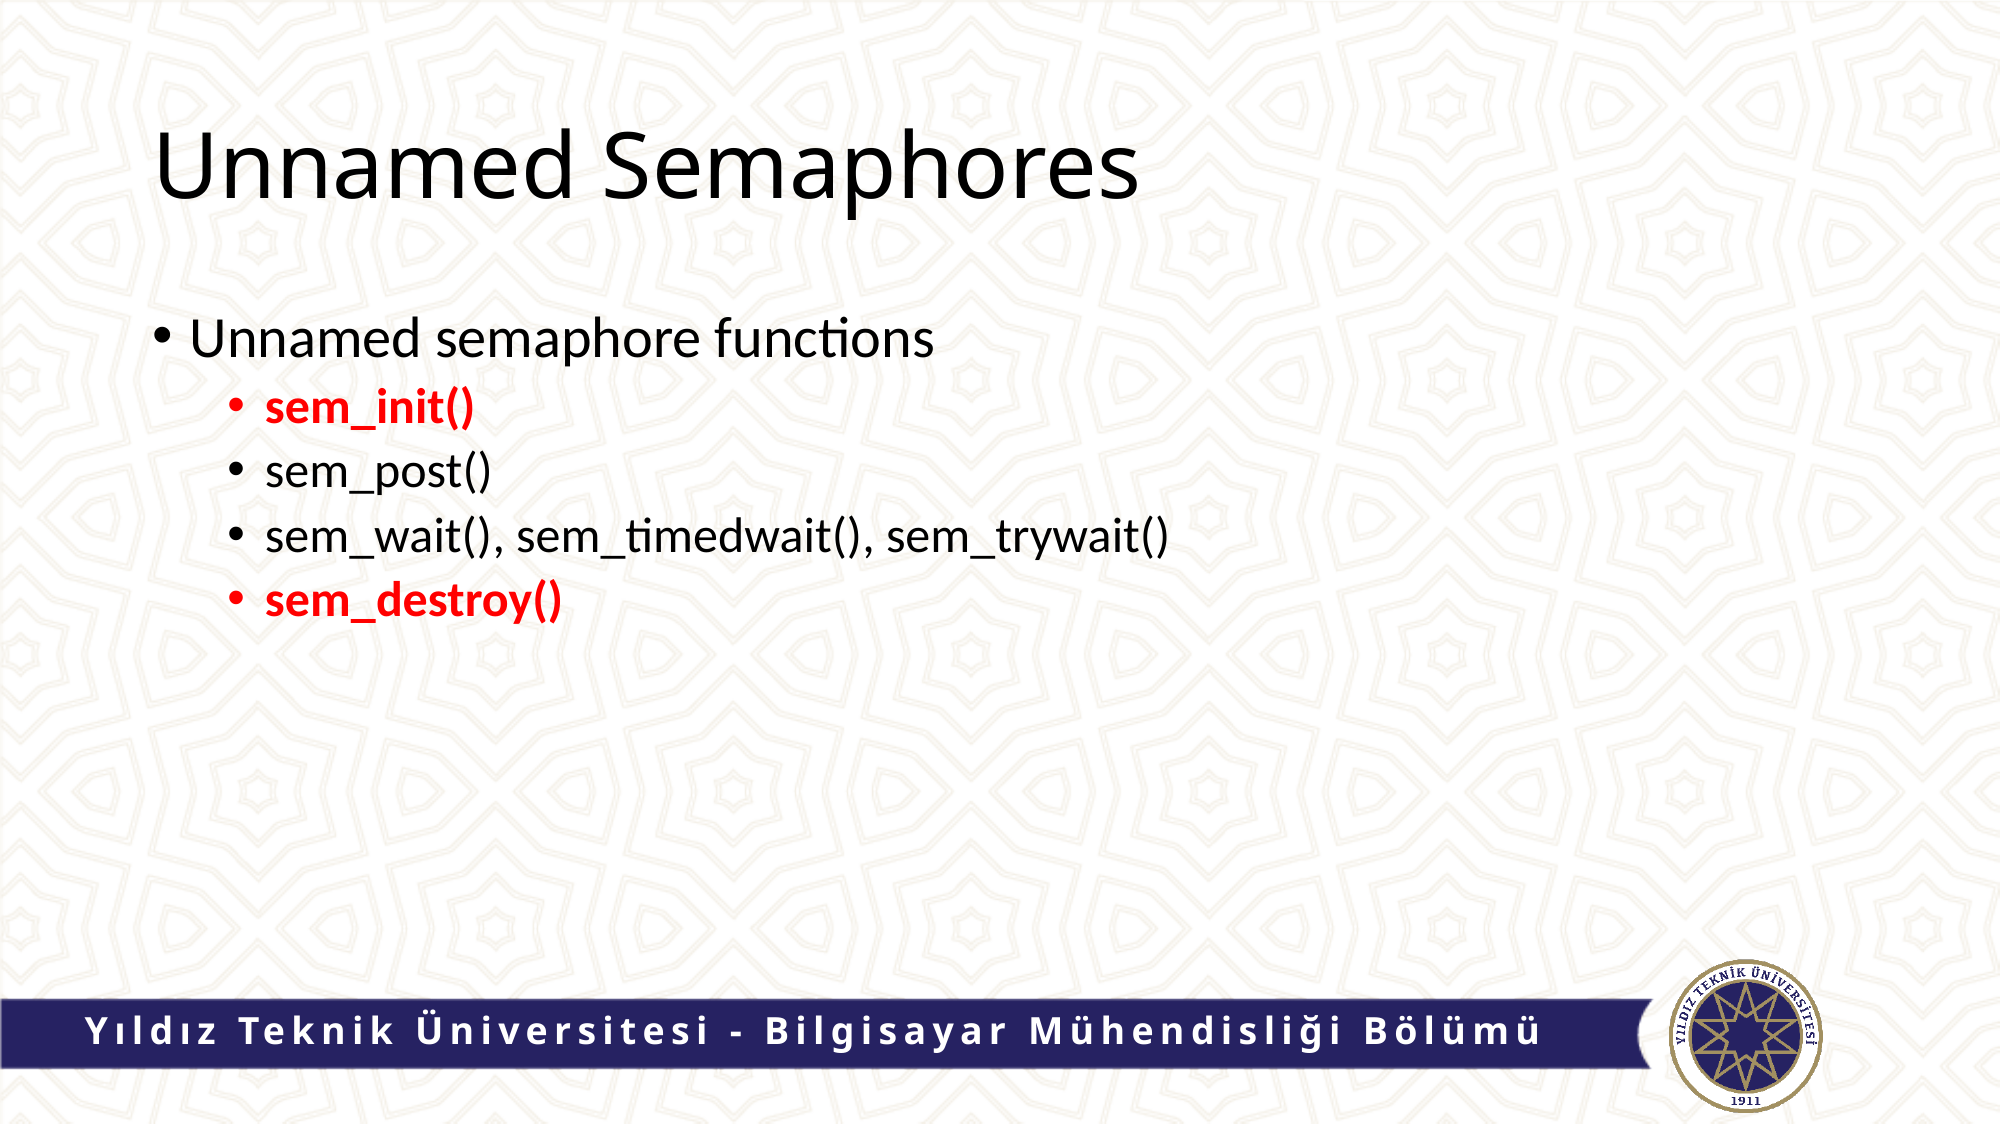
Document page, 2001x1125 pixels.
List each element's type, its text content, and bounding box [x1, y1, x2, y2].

footer Yıldız Teknik Üniversitesi - Bilgisayar Mühendisliği Bölümü [0, 997, 1628, 1069]
title Unnamed Semaphores [137, 59, 1863, 278]
list Unnamed semaphore functions sem_init() sem_post() sem_wait(), sem_timedwait(), sem_trywait() sem_destroy() [137, 299, 1863, 982]
picture [0, 0, 2000, 1125]
